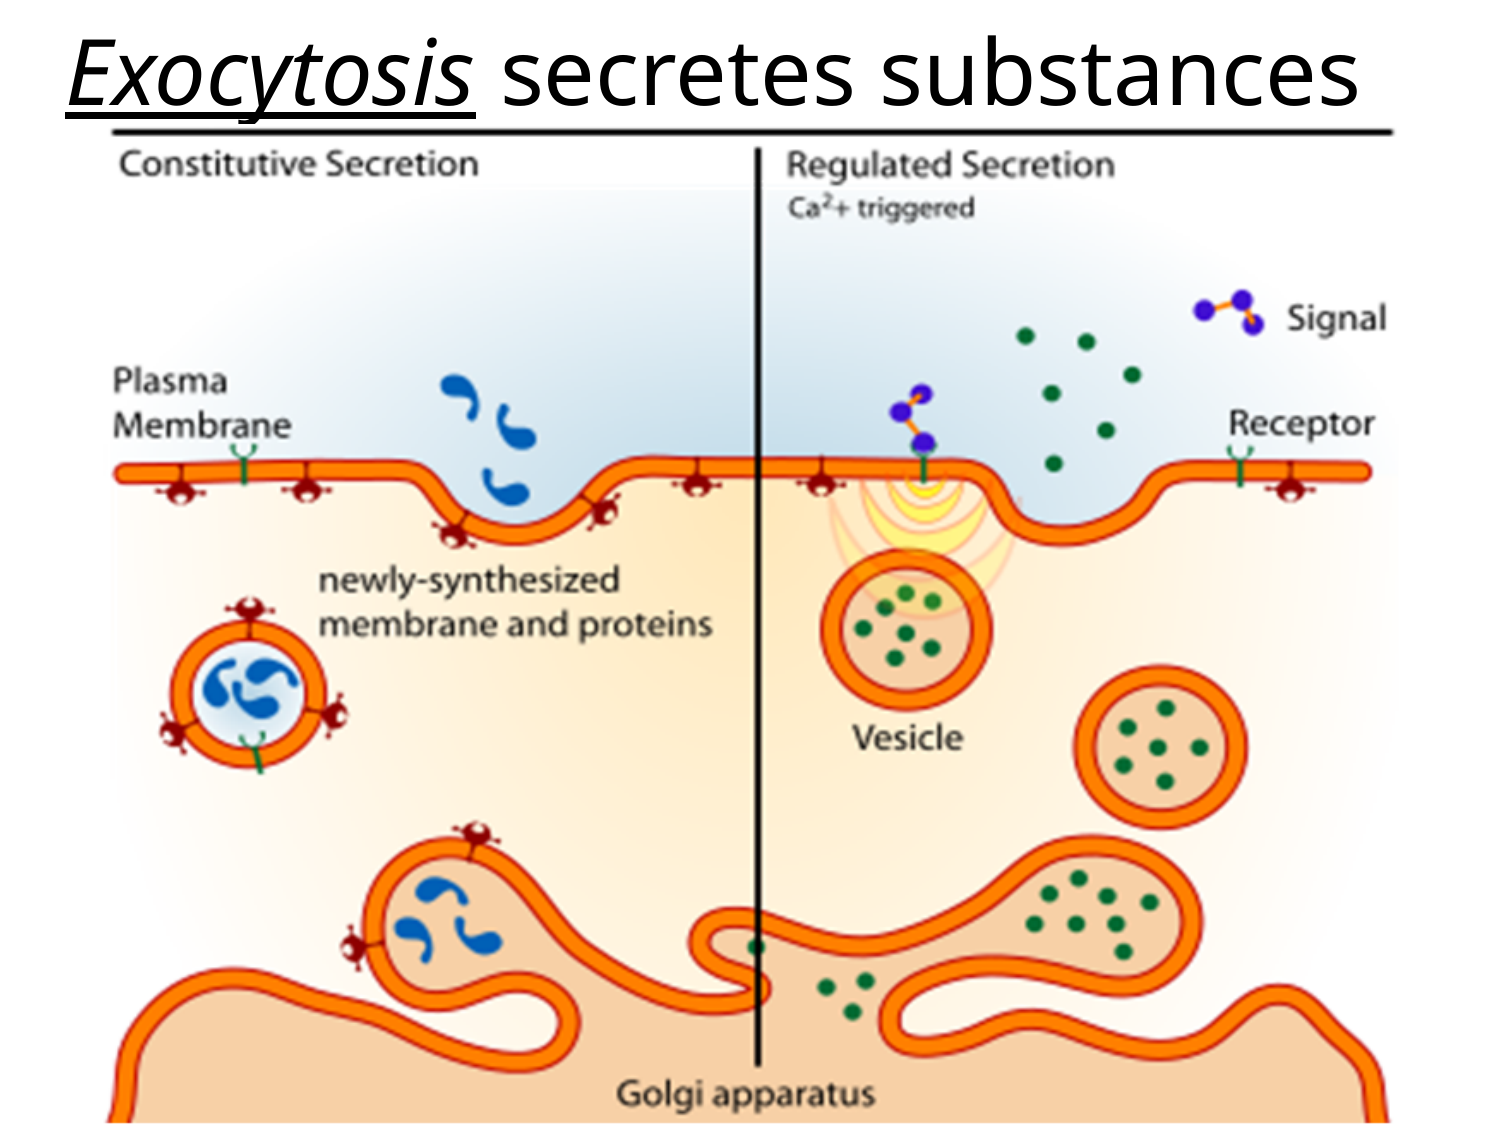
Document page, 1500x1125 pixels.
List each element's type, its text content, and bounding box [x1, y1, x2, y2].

title Exocytosis secretes substances [49, 0, 1463, 138]
picture [99, 124, 1401, 1125]
